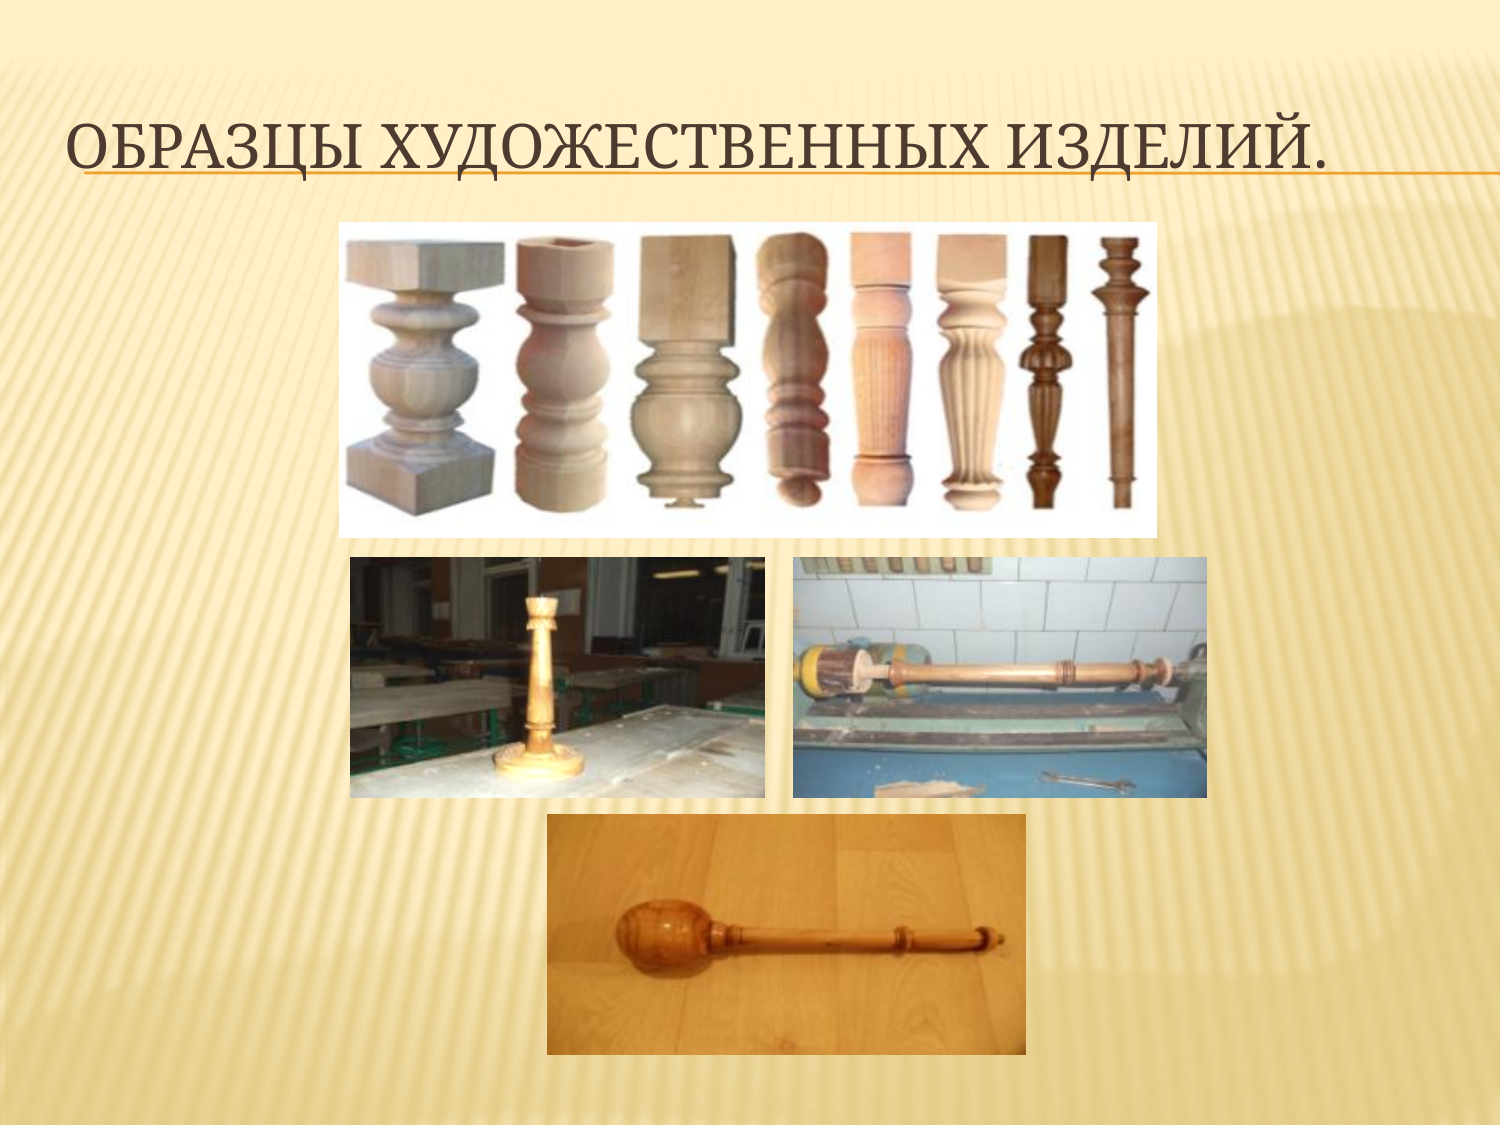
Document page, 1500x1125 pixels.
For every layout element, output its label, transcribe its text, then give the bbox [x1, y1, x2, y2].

title Образцы художественных изделий. [50, 75, 1475, 213]
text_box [339, 222, 1208, 1055]
